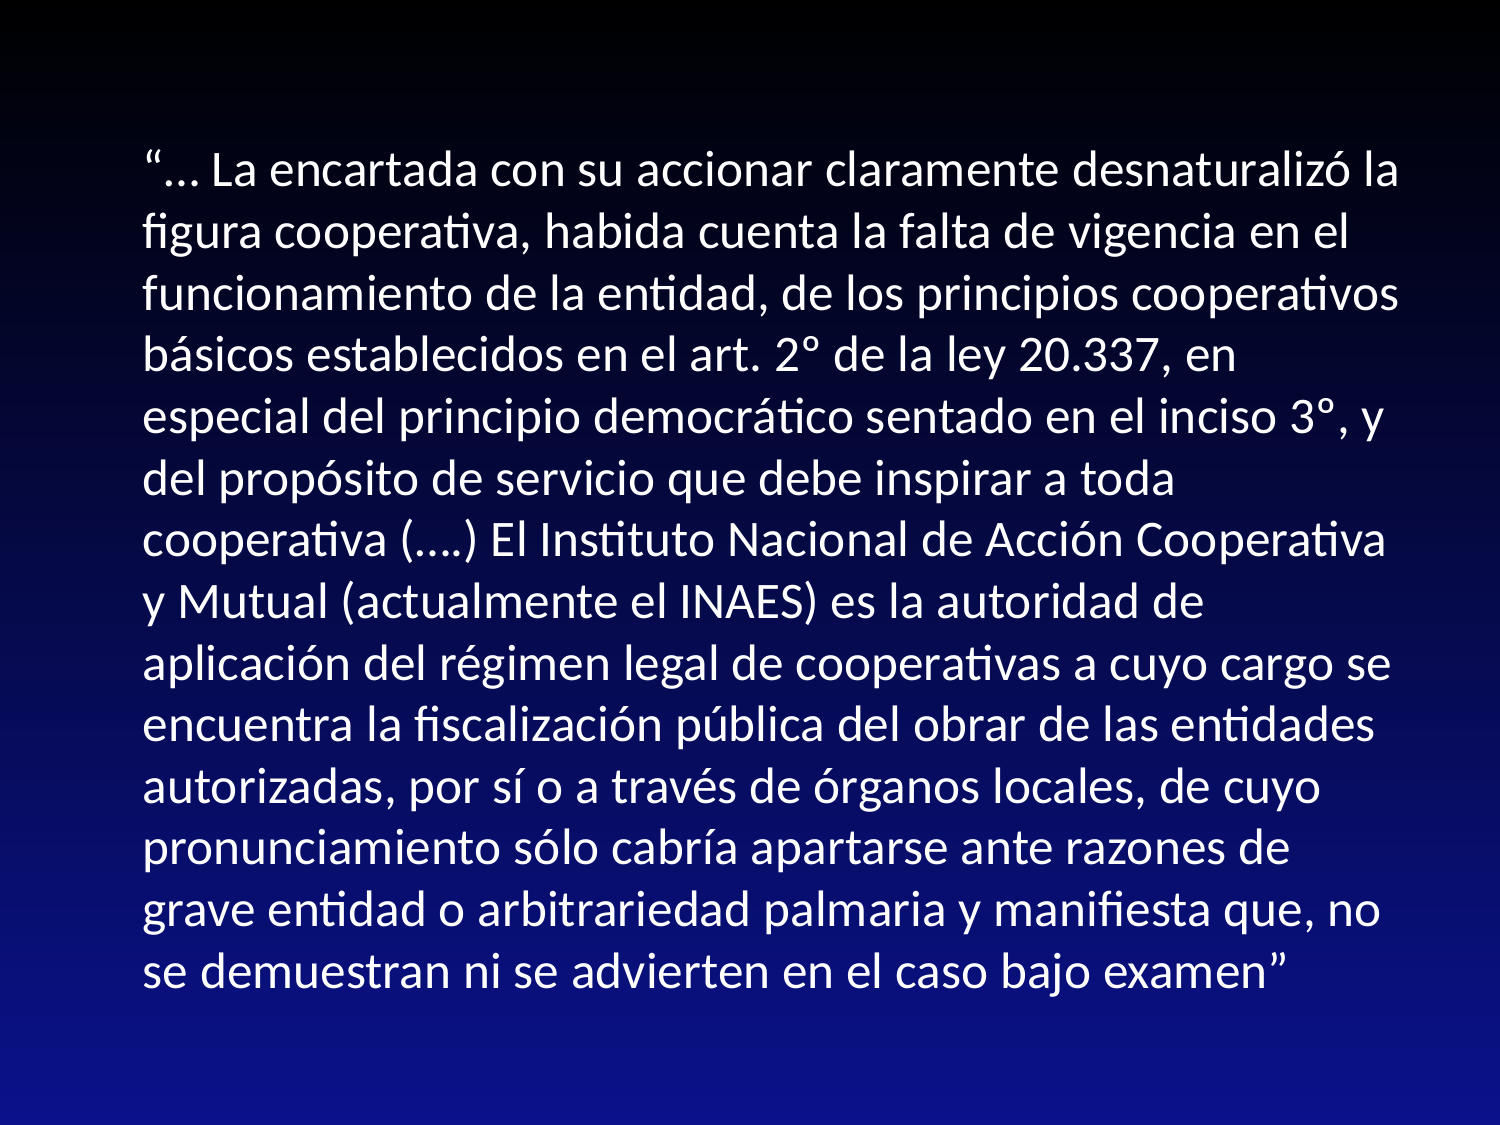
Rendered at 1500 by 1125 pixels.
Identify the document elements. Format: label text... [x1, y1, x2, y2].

list “… La encartada con su accionar claramente desnaturalizó la figura cooperativa, habida cuenta la falta de vigencia en el funcionamiento de la entidad, de los principios cooperativos básicos establecidos en el art. 2º de la ley 20.337, en especial del principio democrático sentado en el inciso 3º, y del propósito de servicio que debe inspirar a toda cooperativa (….) El Instituto Nacional de Acción Cooperativa y Mutual (actualmente el INAES) es la autoridad de aplicación del régimen legal de cooperativas a cuyo cargo se encuentra la fiscalización pública del obrar de las entidades autorizadas, por sí o a través de órganos locales, de cuyo pronunciamiento sólo cabría apartarse ante razones de grave entidad o arbitrariedad palmaria y manifiesta que, no se demuestran ni se advierten en el caso bajo examen” [76, 66, 1427, 1029]
